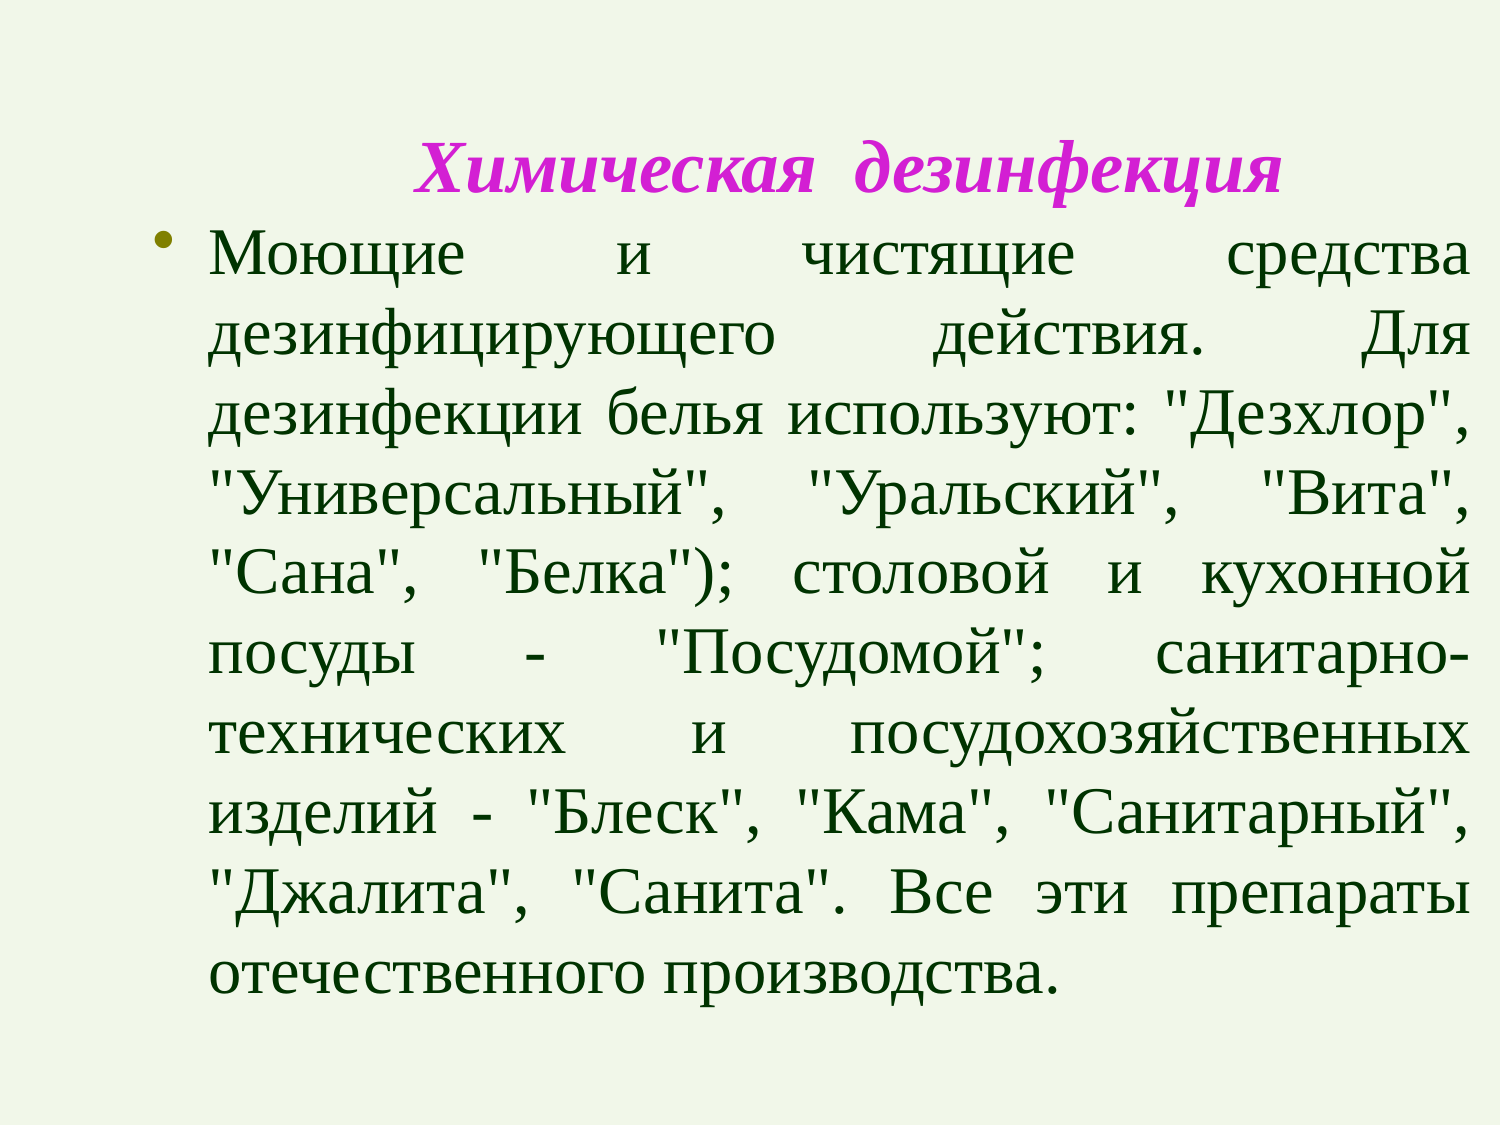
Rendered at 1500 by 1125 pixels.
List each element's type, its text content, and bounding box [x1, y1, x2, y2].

title Химическая дезинфекция [212, 37, 1488, 200]
list Моющие и чистящие средства дезинфицирующего действия. Для дезинфекции белья используют: "Дезхлор", "Универсальный", "Уральский", "Вита", "Сана", "Белка"); столовой и кухонной посуды - "Посудомой"; санитарно-технических и посудохозяйственных изделий - "Блеск", "Кама", "Санитарный", "Джалита", "Санита". Все эти препараты отечественного производства. [137, 200, 1488, 1000]
